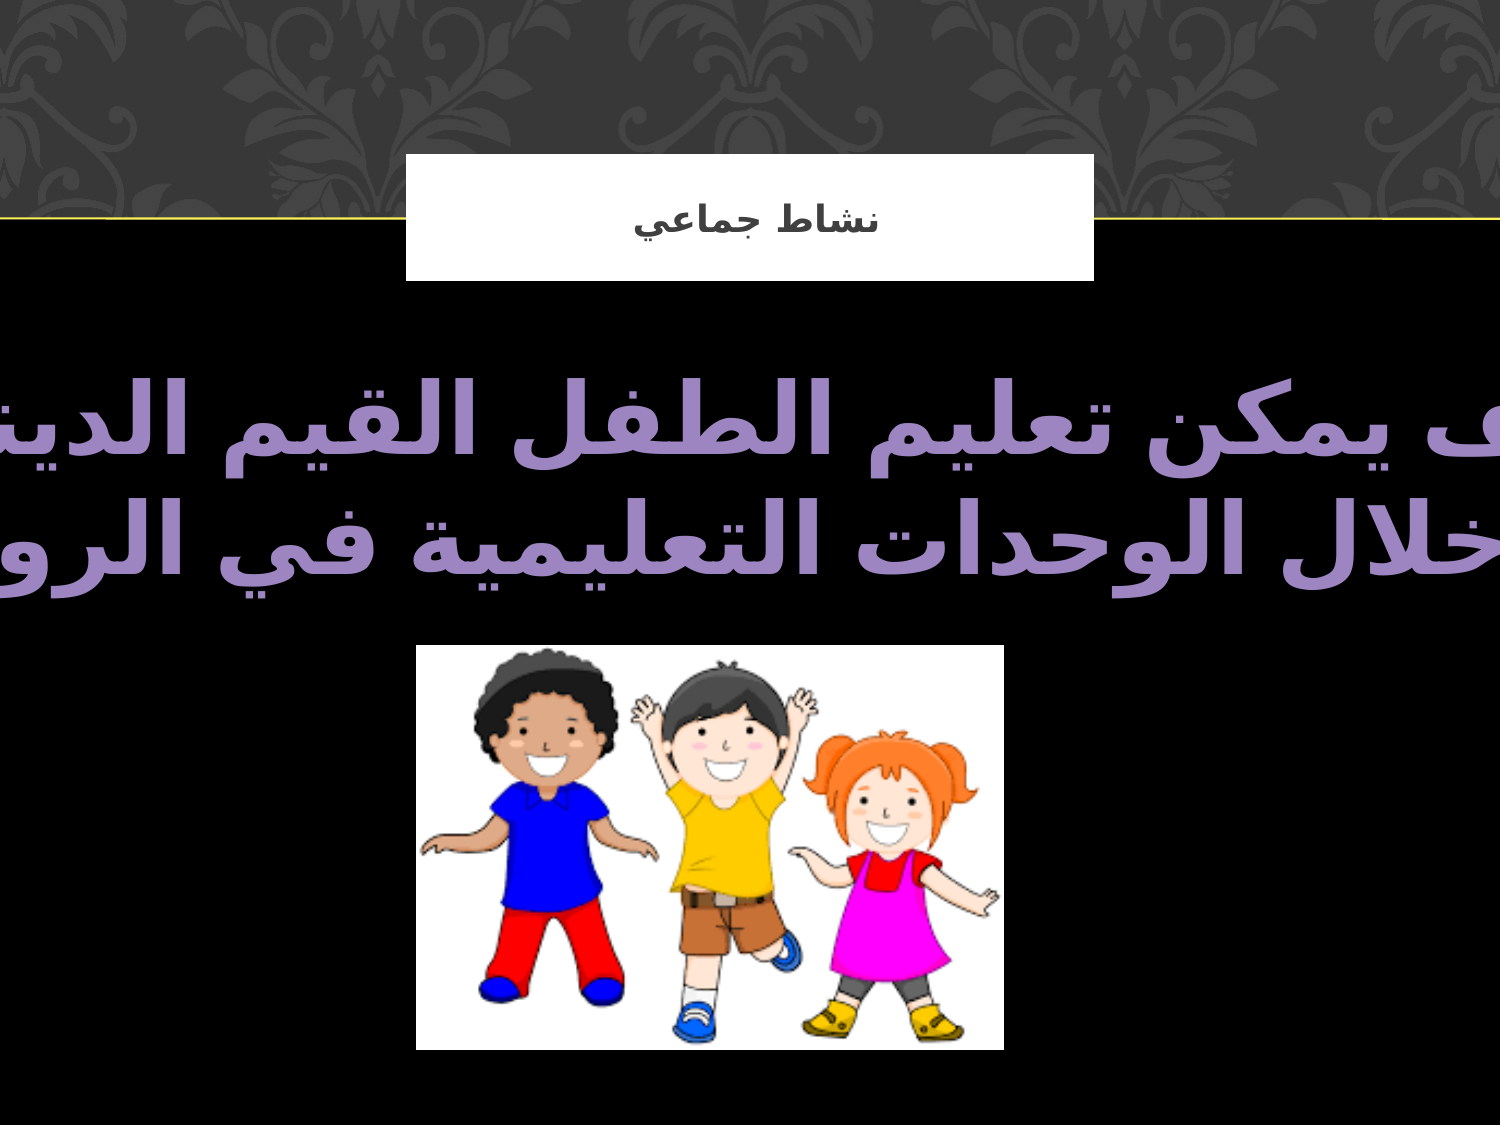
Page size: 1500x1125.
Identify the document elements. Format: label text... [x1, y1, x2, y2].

title نشاط جماعي [406, 154, 1094, 281]
picture [416, 644, 1004, 1050]
text_box كيف يمكن تعليم الطفل القيم الدينية من خلال الوحدات التعليمية في الروضة [0, 347, 1500, 602]
